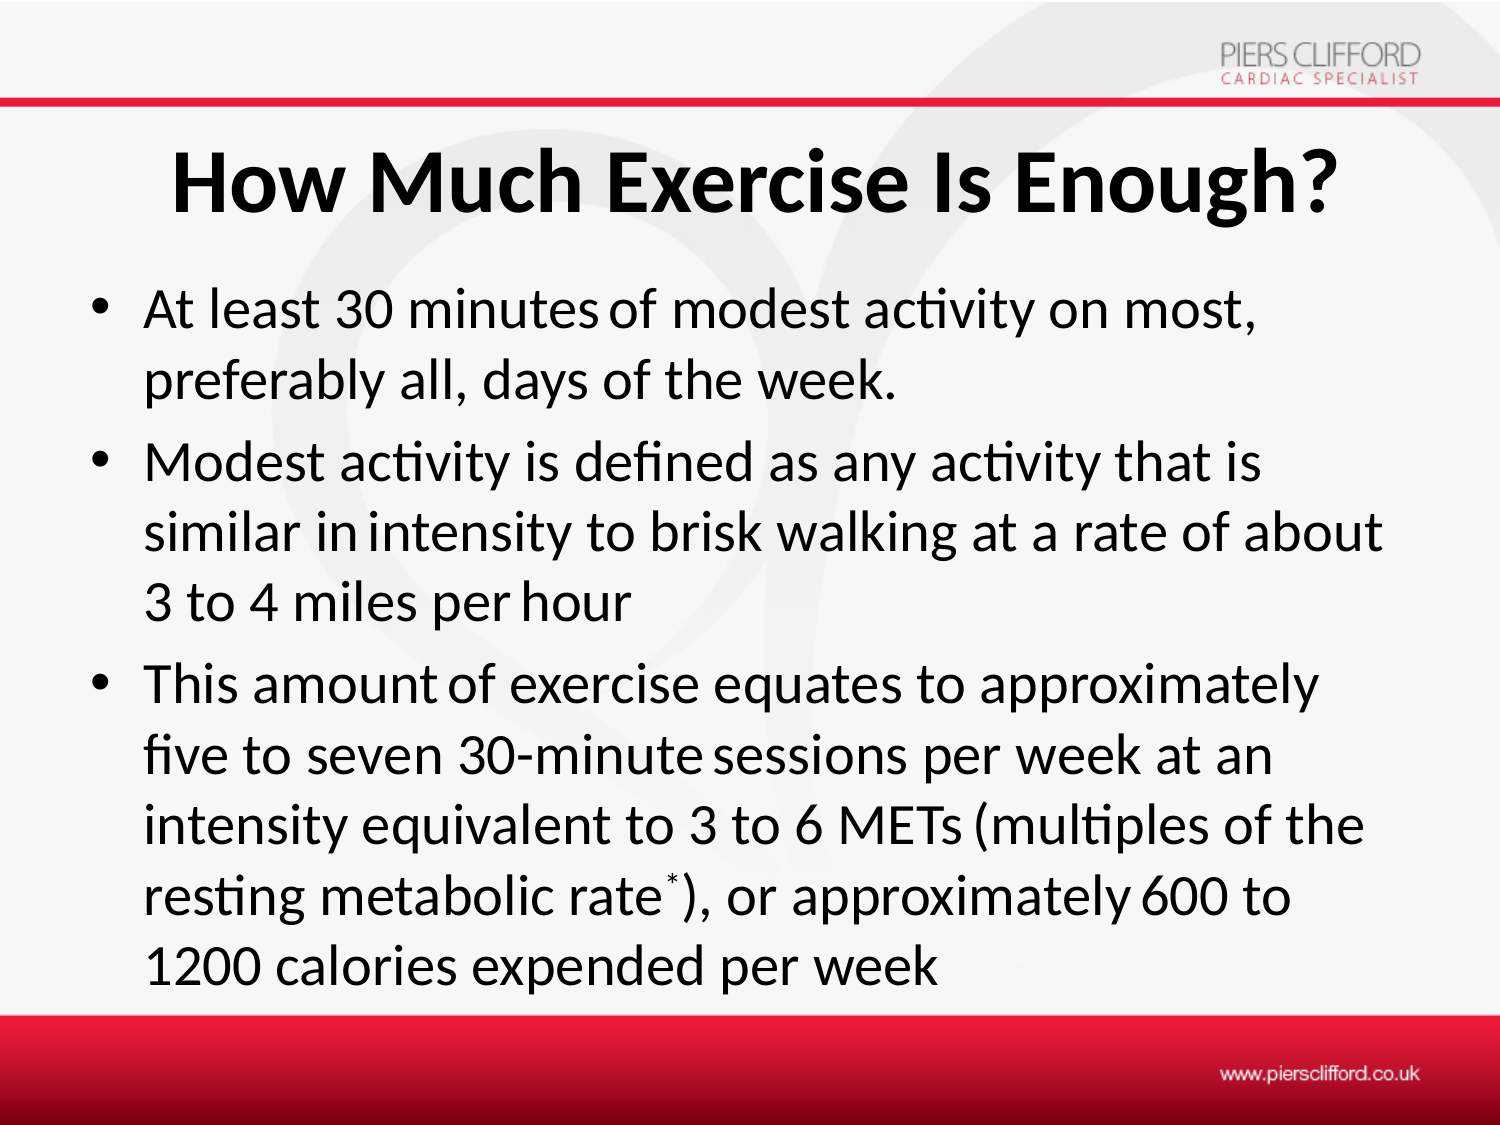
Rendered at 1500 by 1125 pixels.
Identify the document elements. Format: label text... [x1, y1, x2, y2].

title How Much Exercise Is Enough? [81, 81, 1433, 270]
list At least 30 minutes of modest activity on most, preferably all, days of the week. Modest activity is defined as any activity that is similar in intensity to brisk walking at a rate of about 3 to 4 miles per hour This amount of exercise equates to approximately five to seven 30-minute sessions per week at an intensity equivalent to 3 to 6 METs (multiples of the resting metabolic rate*), or approximately 600 to 1200 calories expended per week [74, 262, 1426, 1006]
picture [0, 2, 1500, 1125]
